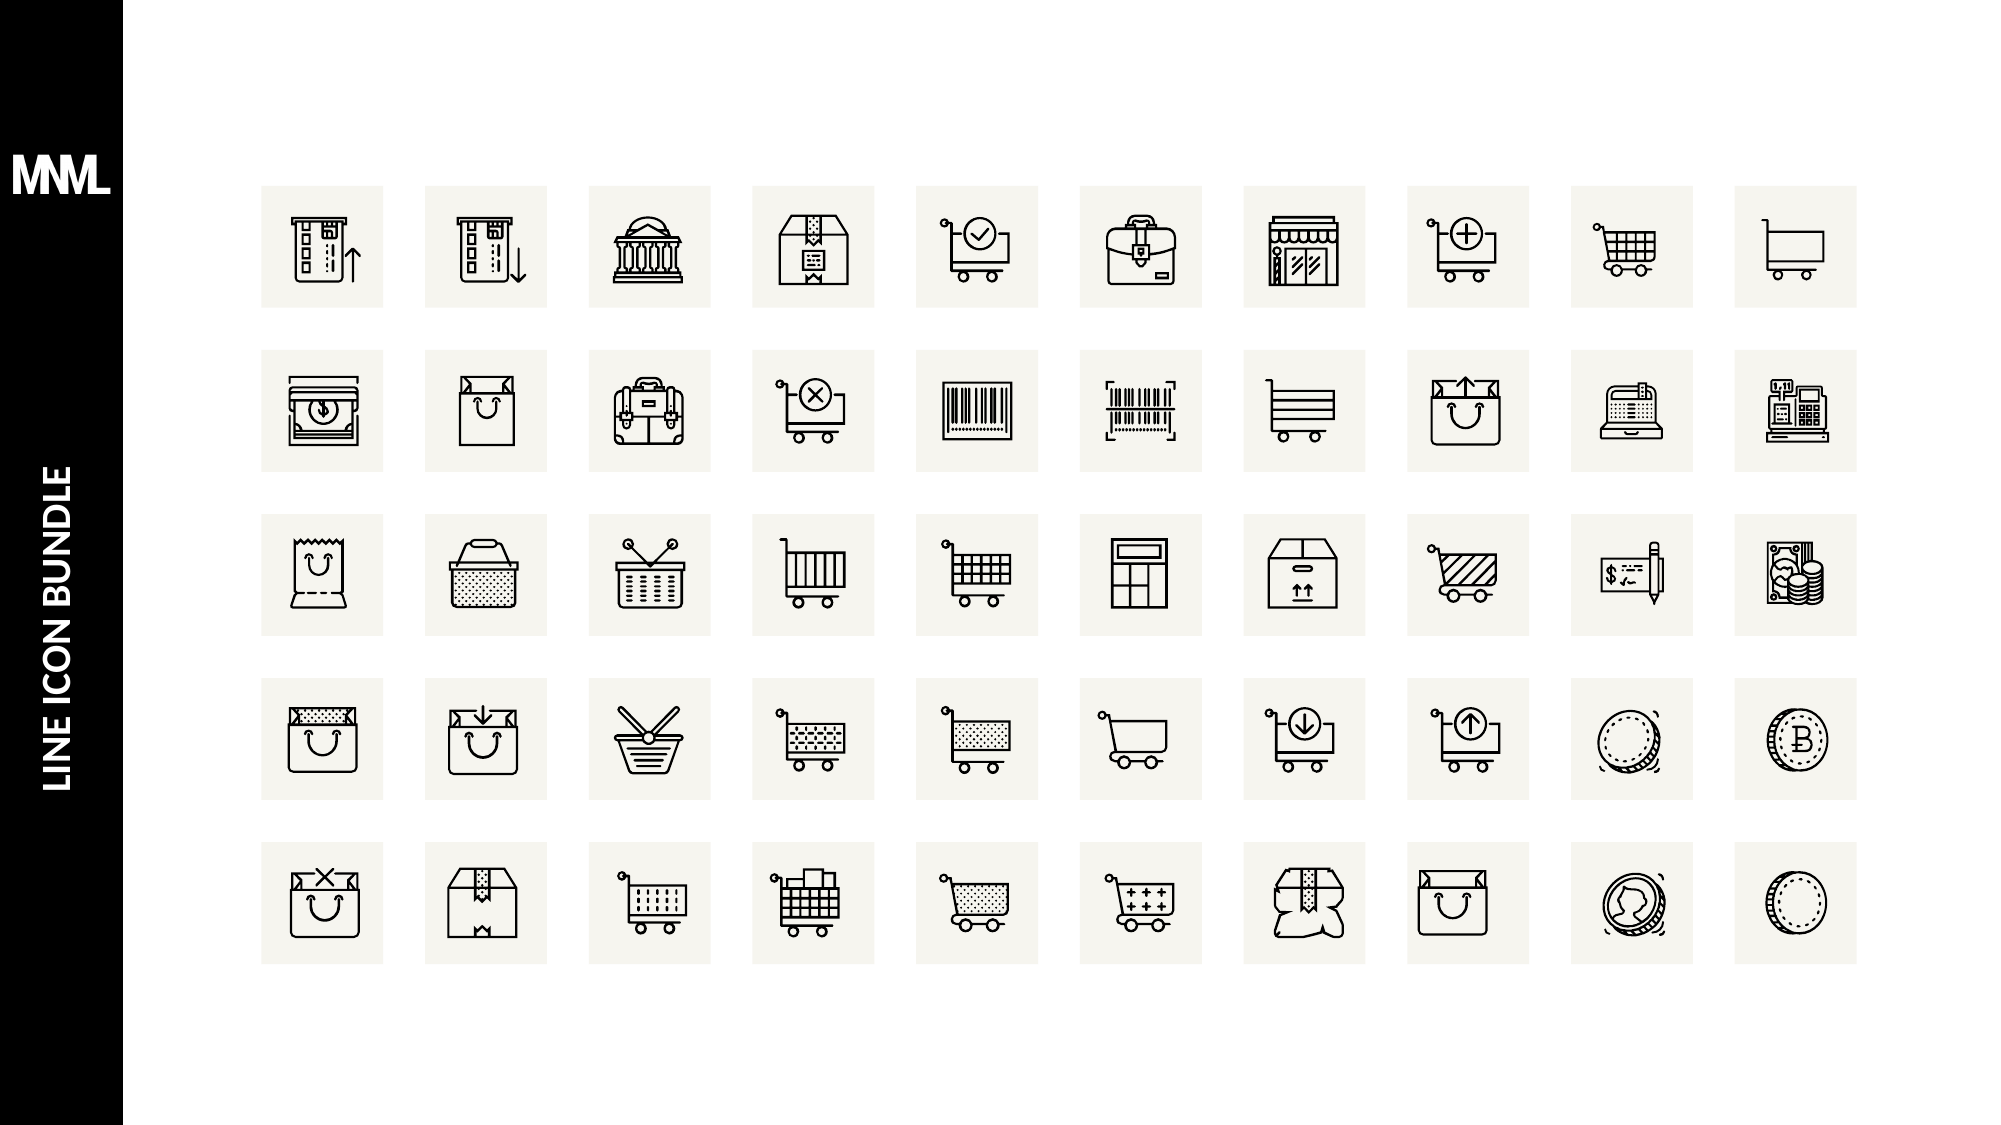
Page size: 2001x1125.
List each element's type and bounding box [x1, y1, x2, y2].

text_box [291, 216, 361, 283]
text_box [612, 216, 683, 284]
text_box [1765, 871, 1828, 935]
text_box [938, 873, 1009, 933]
text_box [940, 705, 1011, 775]
text_box [287, 707, 358, 773]
text_box [448, 538, 519, 609]
text_box [1268, 215, 1339, 287]
text_box [456, 216, 527, 283]
text_box [939, 216, 1010, 283]
text_box [1430, 707, 1501, 773]
text_box [1599, 382, 1663, 440]
text_box [779, 538, 846, 609]
text_box [288, 375, 359, 385]
text_box [769, 868, 840, 938]
text_box [1106, 214, 1177, 286]
text_box [942, 381, 1013, 441]
text_box [1766, 708, 1829, 772]
text_box [1426, 216, 1497, 283]
text_box [1110, 538, 1168, 609]
picture [0, 113, 122, 236]
text_box [613, 705, 684, 775]
text_box [1166, 431, 1176, 441]
text_box [1600, 541, 1664, 606]
text_box [1105, 431, 1117, 441]
text_box [1766, 379, 1830, 443]
text_box [448, 704, 519, 776]
text_box [1592, 222, 1656, 277]
text_box [1597, 709, 1661, 774]
text_box [1104, 873, 1175, 933]
text_box [288, 386, 359, 440]
text_box [447, 867, 518, 939]
text_box [1602, 872, 1666, 937]
text_box [941, 539, 1012, 608]
text_box [1097, 710, 1168, 770]
text_box [613, 376, 684, 445]
text_box [288, 414, 359, 447]
text_box [1430, 376, 1501, 446]
text_box [1273, 867, 1344, 939]
text_box [458, 375, 515, 447]
text_box [1264, 707, 1335, 773]
text_box [1766, 541, 1824, 606]
text_box [775, 378, 846, 444]
text_box [1267, 538, 1338, 609]
text_box [1165, 380, 1176, 391]
text_box [1105, 387, 1176, 434]
text_box [1105, 380, 1115, 391]
text_box [1417, 870, 1488, 936]
text_box [1264, 379, 1335, 443]
text_box [1426, 544, 1497, 603]
text_box [615, 538, 686, 609]
text_box [1761, 219, 1825, 281]
text_box [289, 868, 360, 939]
text_box [290, 538, 347, 609]
text_box [775, 708, 846, 772]
text_box [617, 871, 688, 935]
text_box [778, 214, 849, 286]
